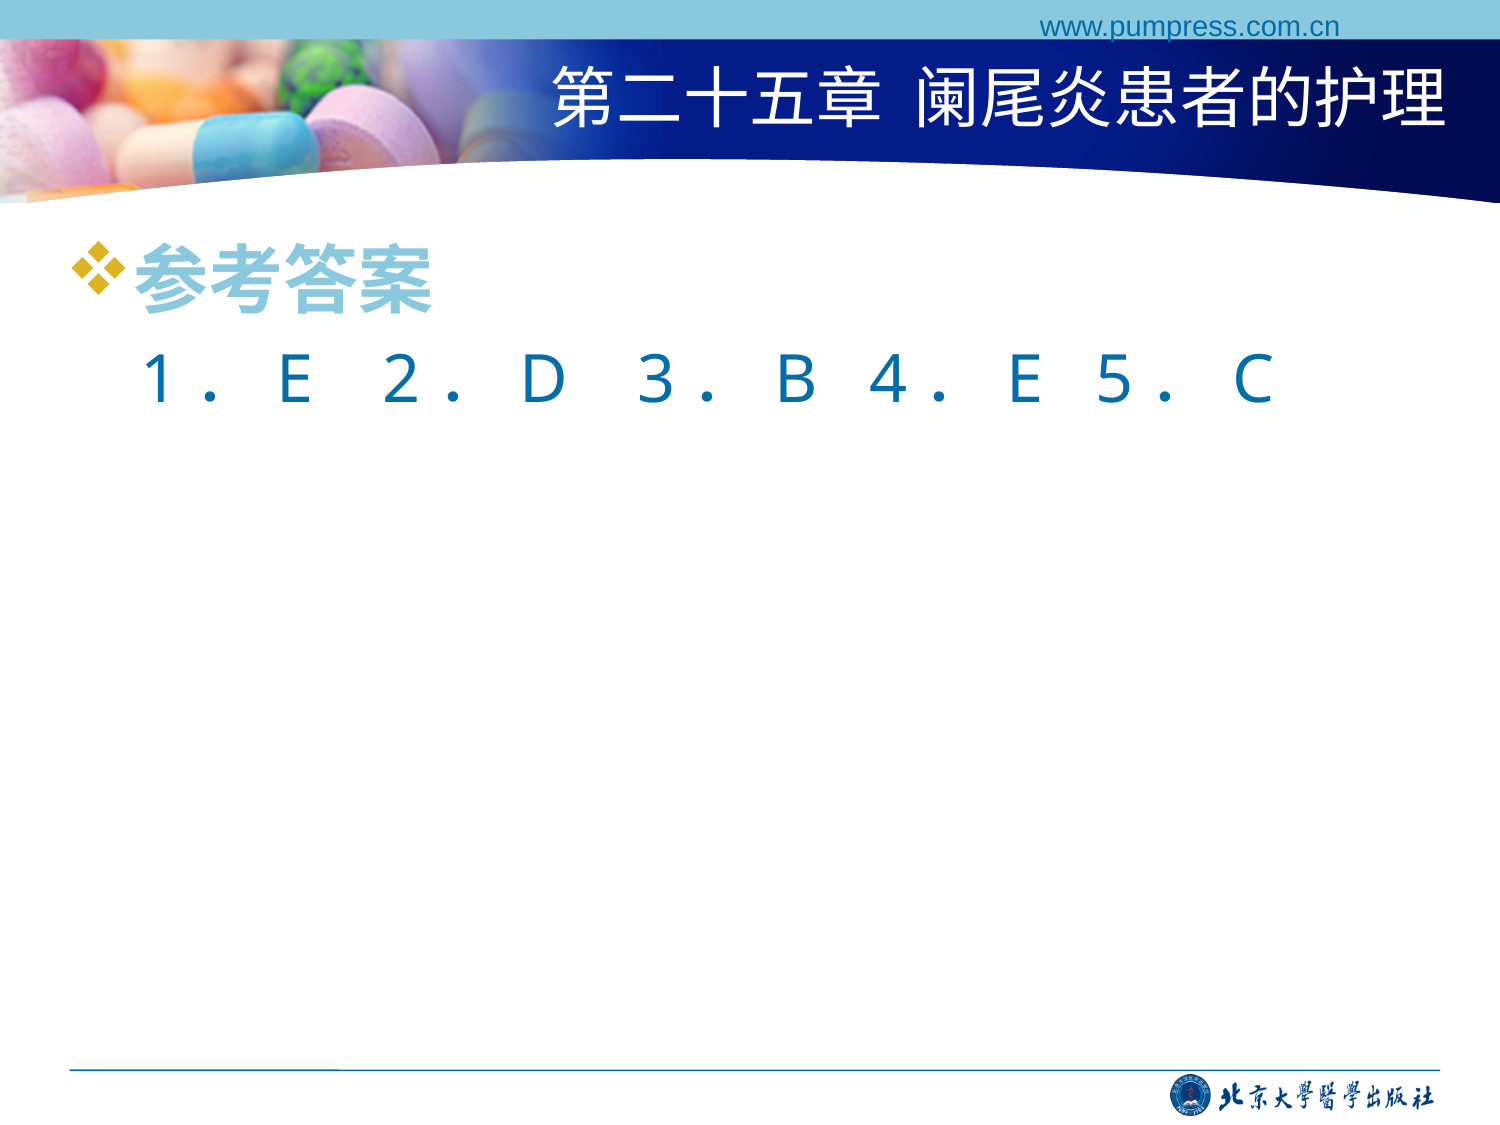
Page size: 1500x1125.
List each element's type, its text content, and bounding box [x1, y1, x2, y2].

picture [0, 40, 1500, 203]
list 参考答案 1．E 2．D 3．B 4．E 5．C [49, 224, 1463, 1026]
slide_number www.pumpress.com.cn [1025, 0, 1463, 38]
title 第二十五章 阑尾炎患者的护理 [137, 49, 1463, 143]
picture [1170, 1074, 1436, 1118]
